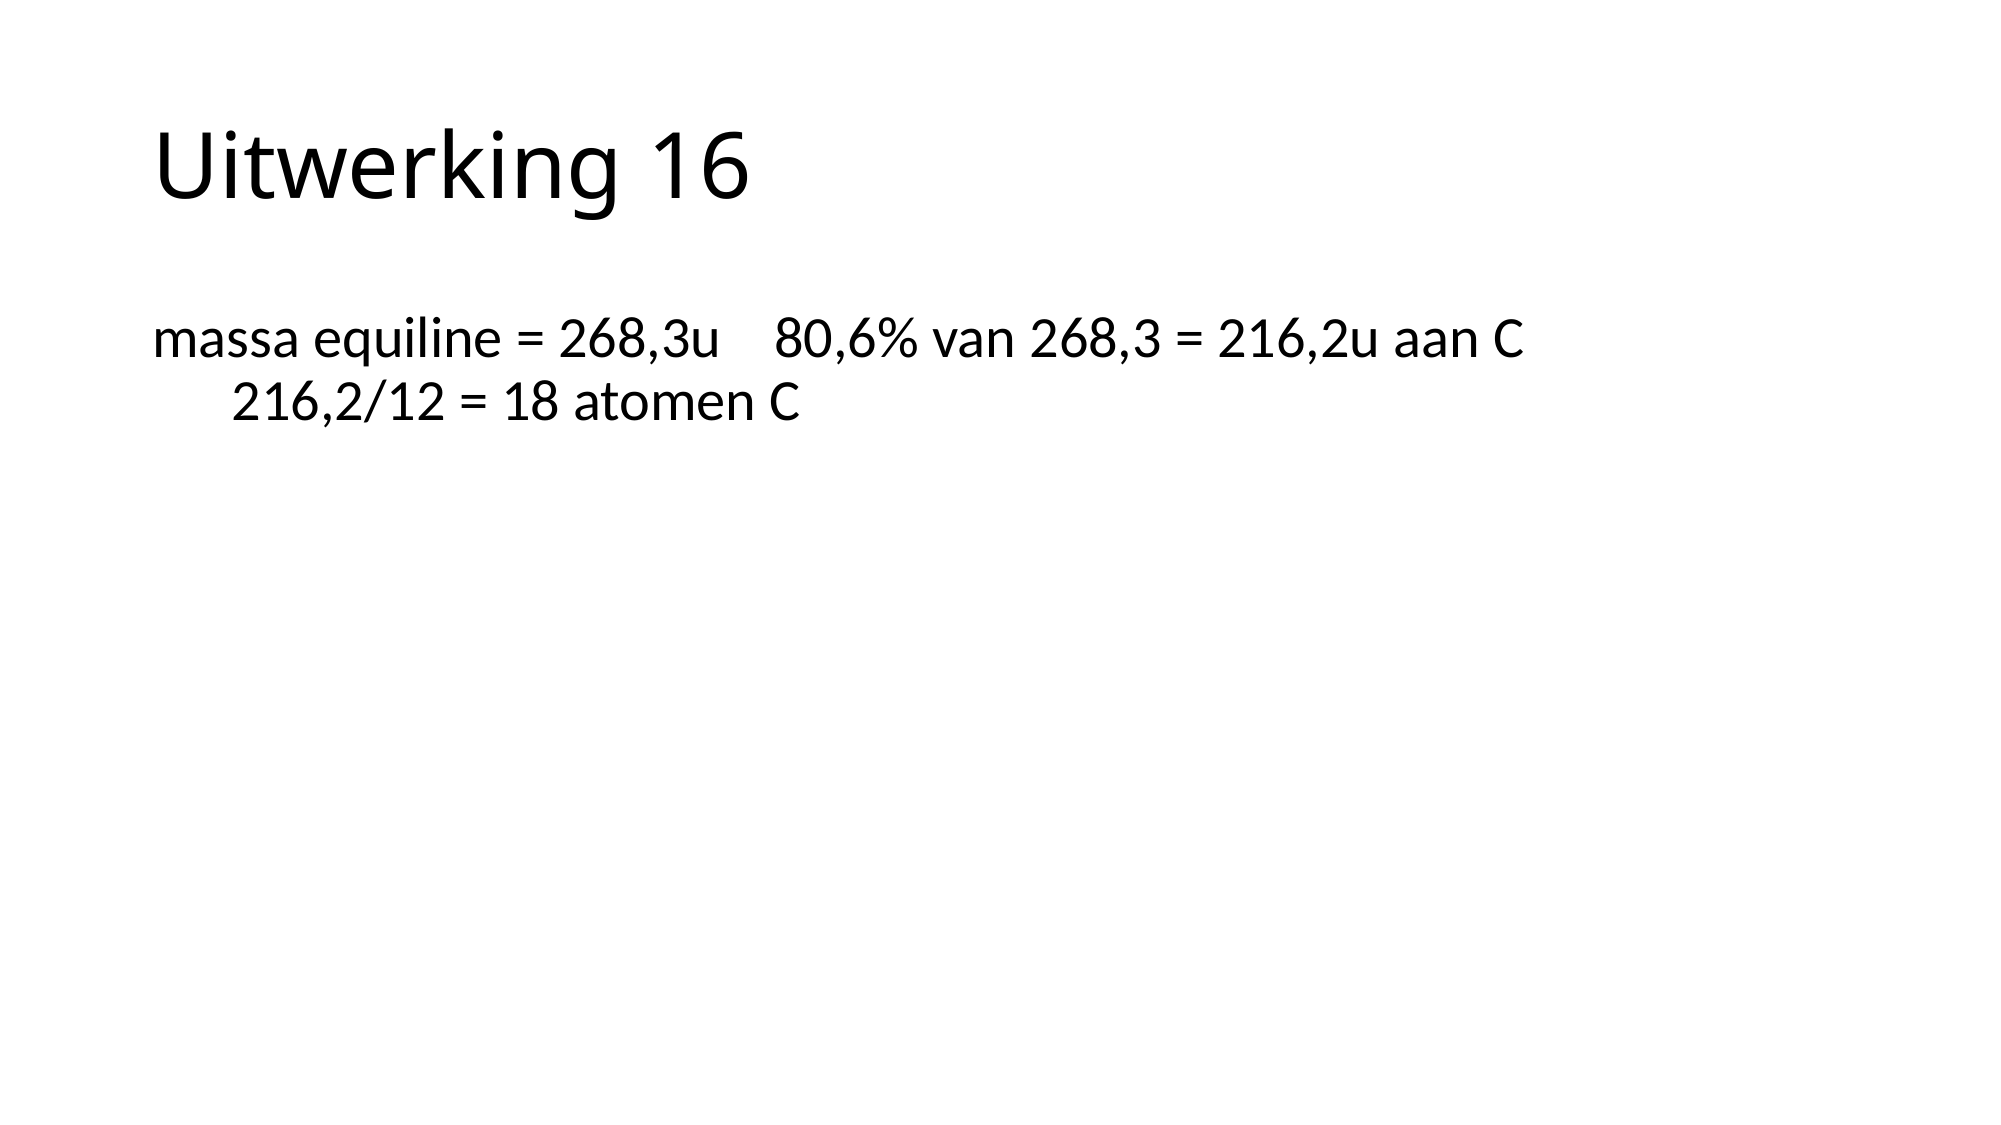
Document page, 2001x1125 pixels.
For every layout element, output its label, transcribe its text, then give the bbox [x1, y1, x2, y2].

list massa equiline = 268,3u 80,6% van 268,3 = 216,2u aan C 216,2/12 = 18 atomen C [137, 299, 1863, 1014]
title Uitwerking 16 [137, 59, 1863, 278]
